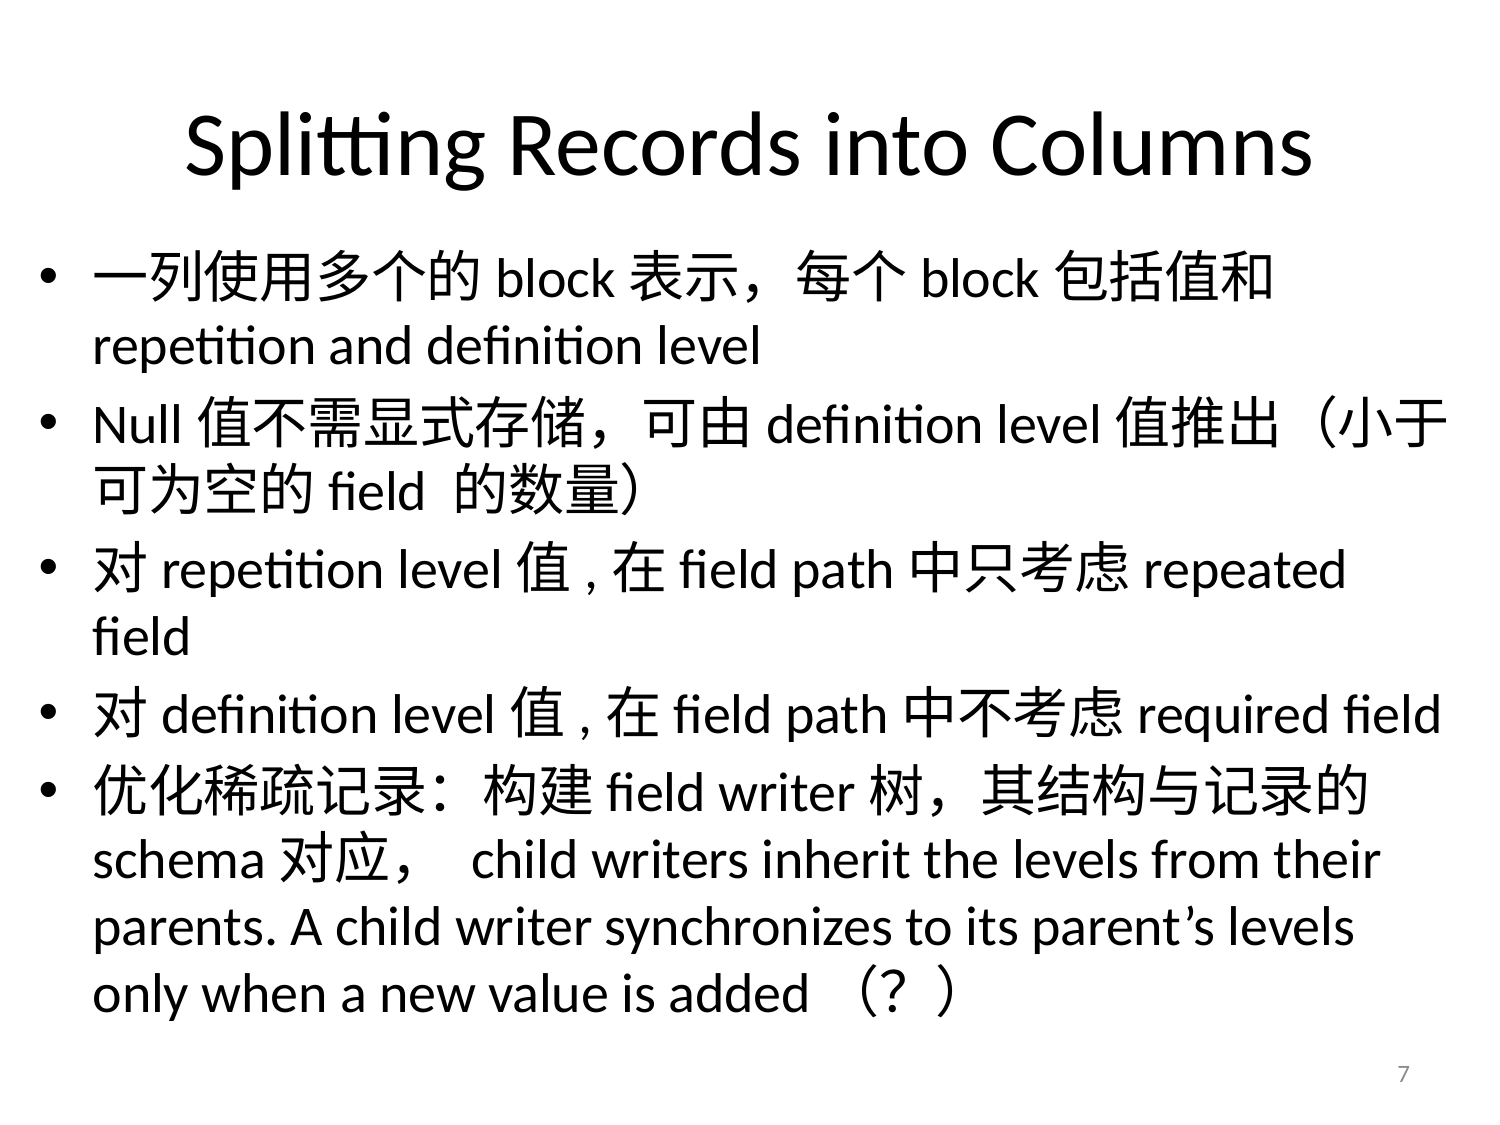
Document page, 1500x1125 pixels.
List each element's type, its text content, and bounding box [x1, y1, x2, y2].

title Splitting Records into Columns [75, 45, 1425, 233]
slide_number 7 [1074, 1042, 1425, 1103]
list 一列使用多个的block表示，每个block包括值和repetition and definition level Null值不需显式存储，可由definition level值推出（小于可为空的field 的数量） 对repetition level值,在field path中只考虑repeated field 对definition level值,在field path中不考虑required field 优化稀疏记录：构建field writer树，其结构与记录的schema对应， child writers inherit the levels from their parents. A child writer synchronizes to its parent’s levels only when a new value is added（？） [23, 234, 1465, 1067]
